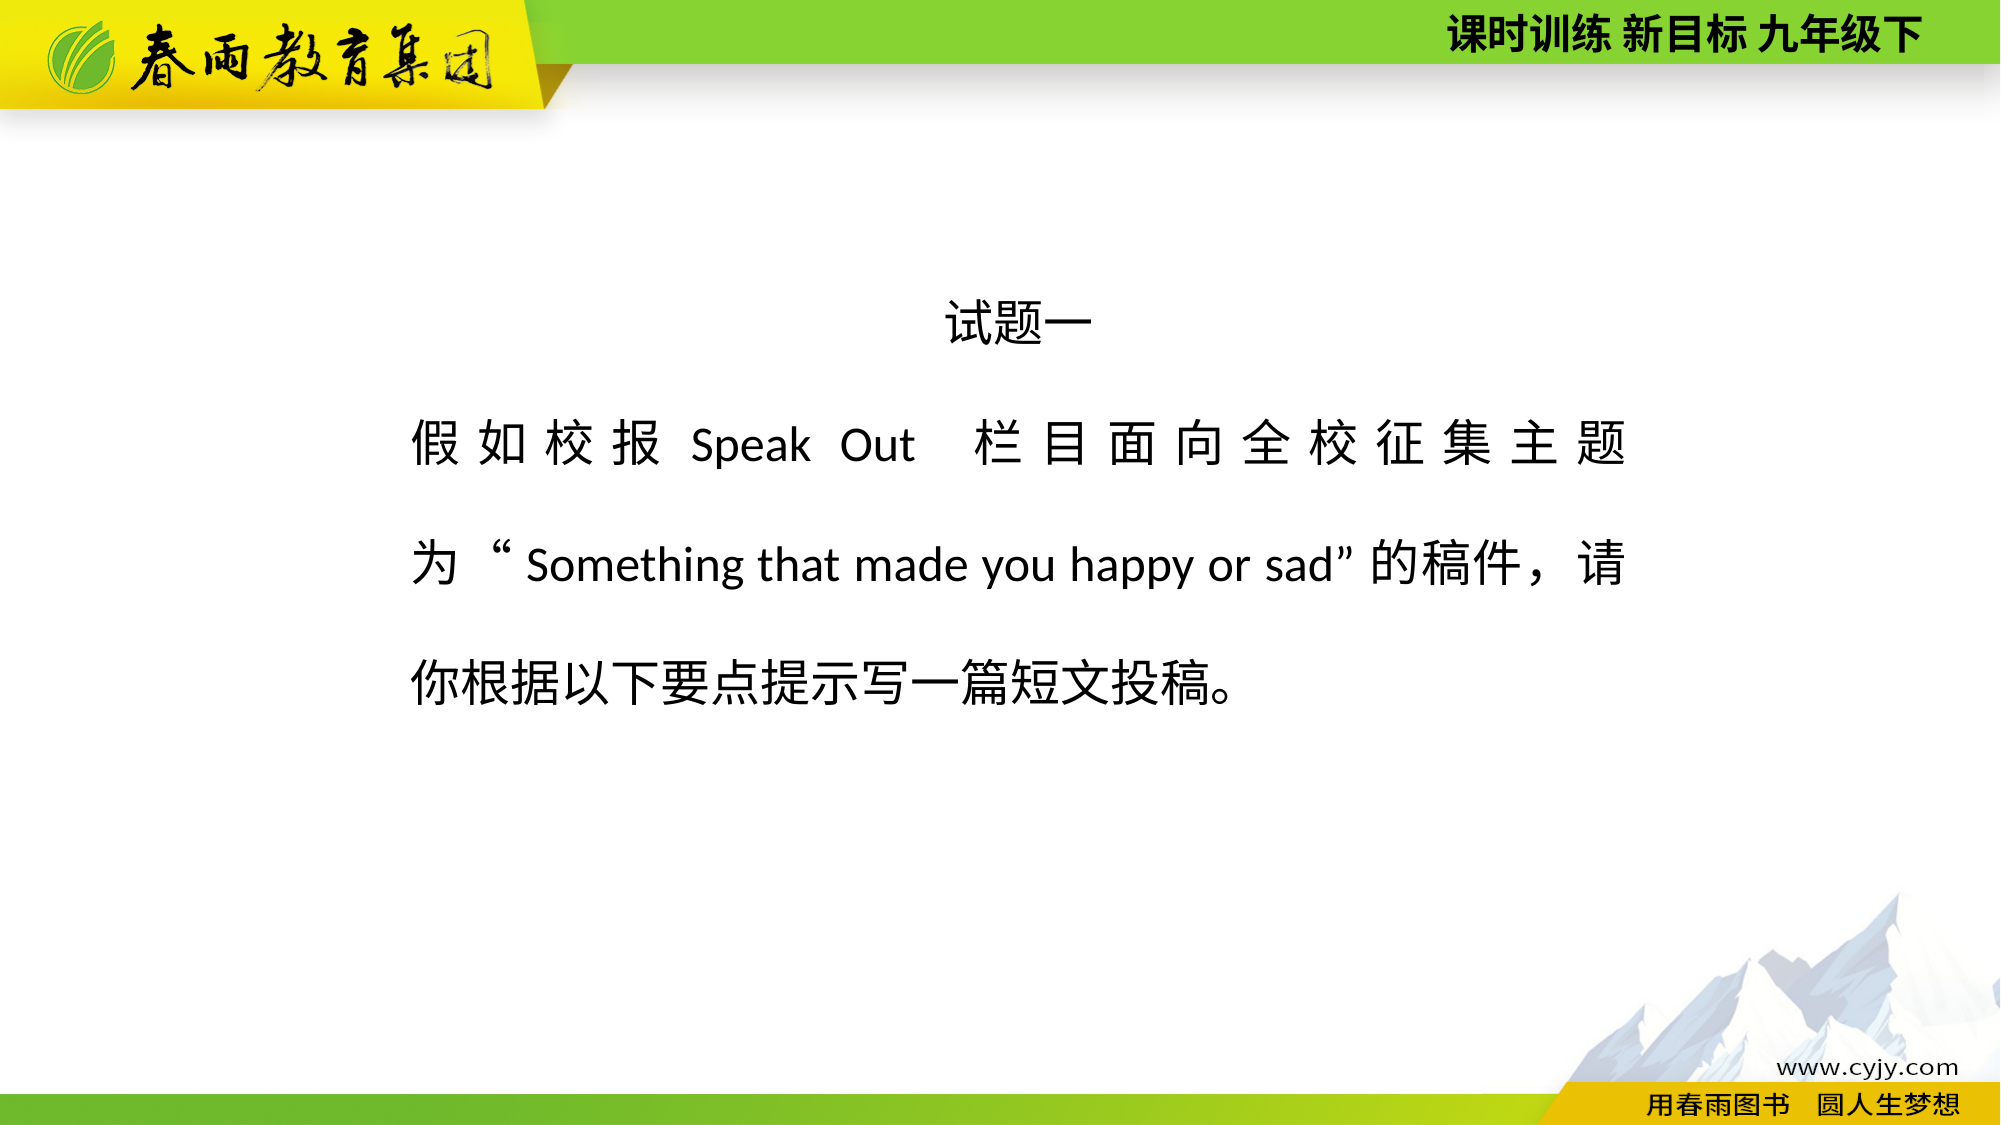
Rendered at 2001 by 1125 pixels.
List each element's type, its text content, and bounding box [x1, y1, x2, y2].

text_box 试题一 假如校报Speak Out 栏目面向全校征集主题为“Something that made you happy or sad”的稿件，请你根据以下要点提示写一篇短文投稿。 [395, 224, 1642, 719]
picture [0, 0, 2001, 1125]
